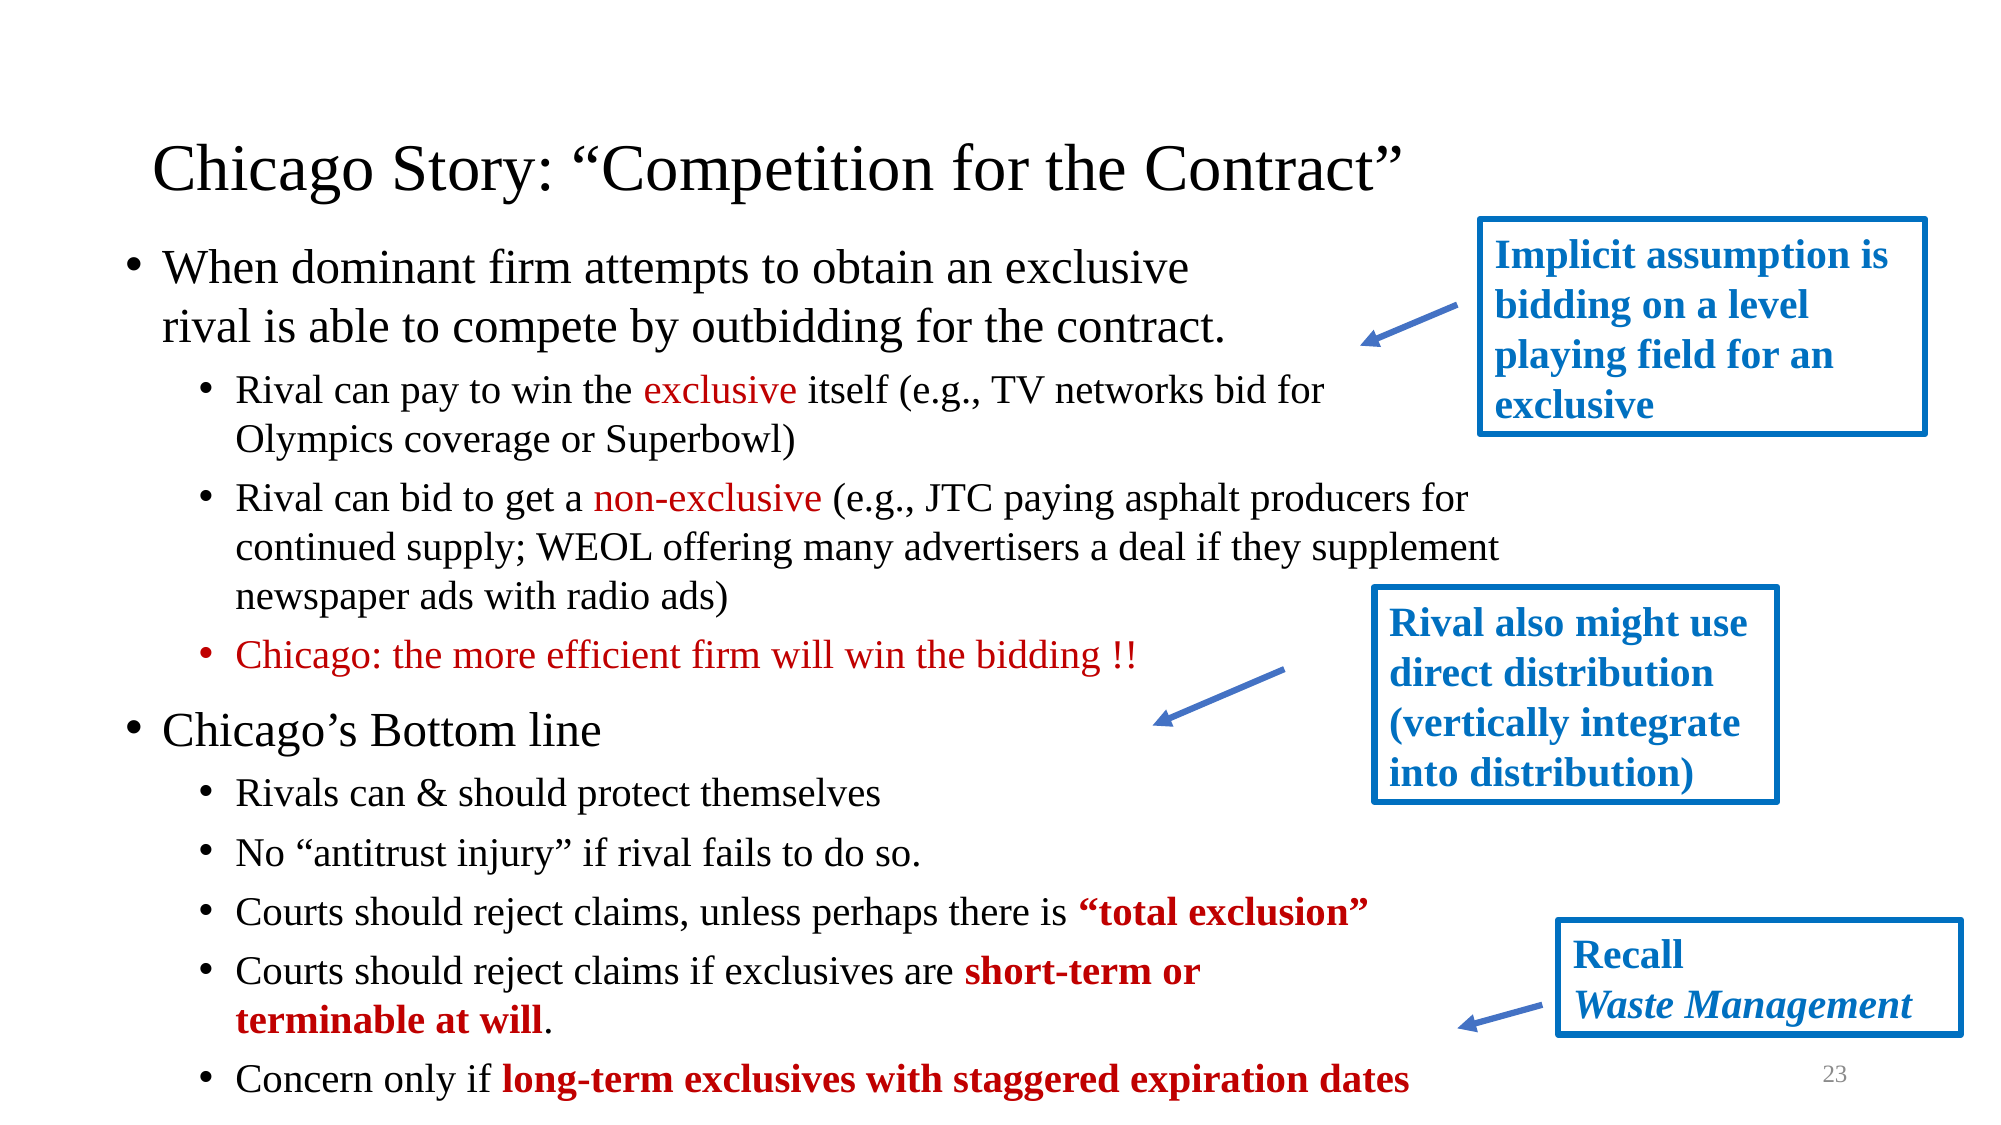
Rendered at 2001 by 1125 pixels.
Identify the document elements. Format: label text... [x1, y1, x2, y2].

title Chicago Story: “Competition for the Contract” [137, 59, 1863, 226]
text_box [1360, 304, 1458, 346]
list When dominant firm attempts to obtain an exclusive rival is able to compete by outbidding for the contract. Rival can pay to win the exclusive itself (e.g., TV networks bid for Olympics coverage or Superbowl) Rival can bid to get a non-exclusive (e.g., JTC paying asphalt producers for continued supply; WEOL offering many advertisers a deal if they supplement newspaper ads with radio ads) Chicago: the more efficient firm will win the bidding !! Chicago’s Bottom line Rivals can & should protect themselves No “antitrust injury” if rival fails to do so. Courts should reject claims, unless perhaps there is “total exclusion” Courts should reject claims if exclusives are short-term or terminable at will. Concern only if long-term exclusives with staggered expiration dates [110, 226, 1543, 1117]
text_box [1152, 669, 1285, 726]
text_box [1457, 1004, 1543, 1029]
text_box Recall Waste Management [1558, 919, 1961, 1035]
text_box Implicit assumption is bidding on a level playing field for an exclusive [1479, 219, 1925, 434]
slide_number 23 [1412, 1042, 1863, 1103]
text_box Rival also might use direct distribution (vertically integrate into distribution) [1374, 586, 1778, 802]
